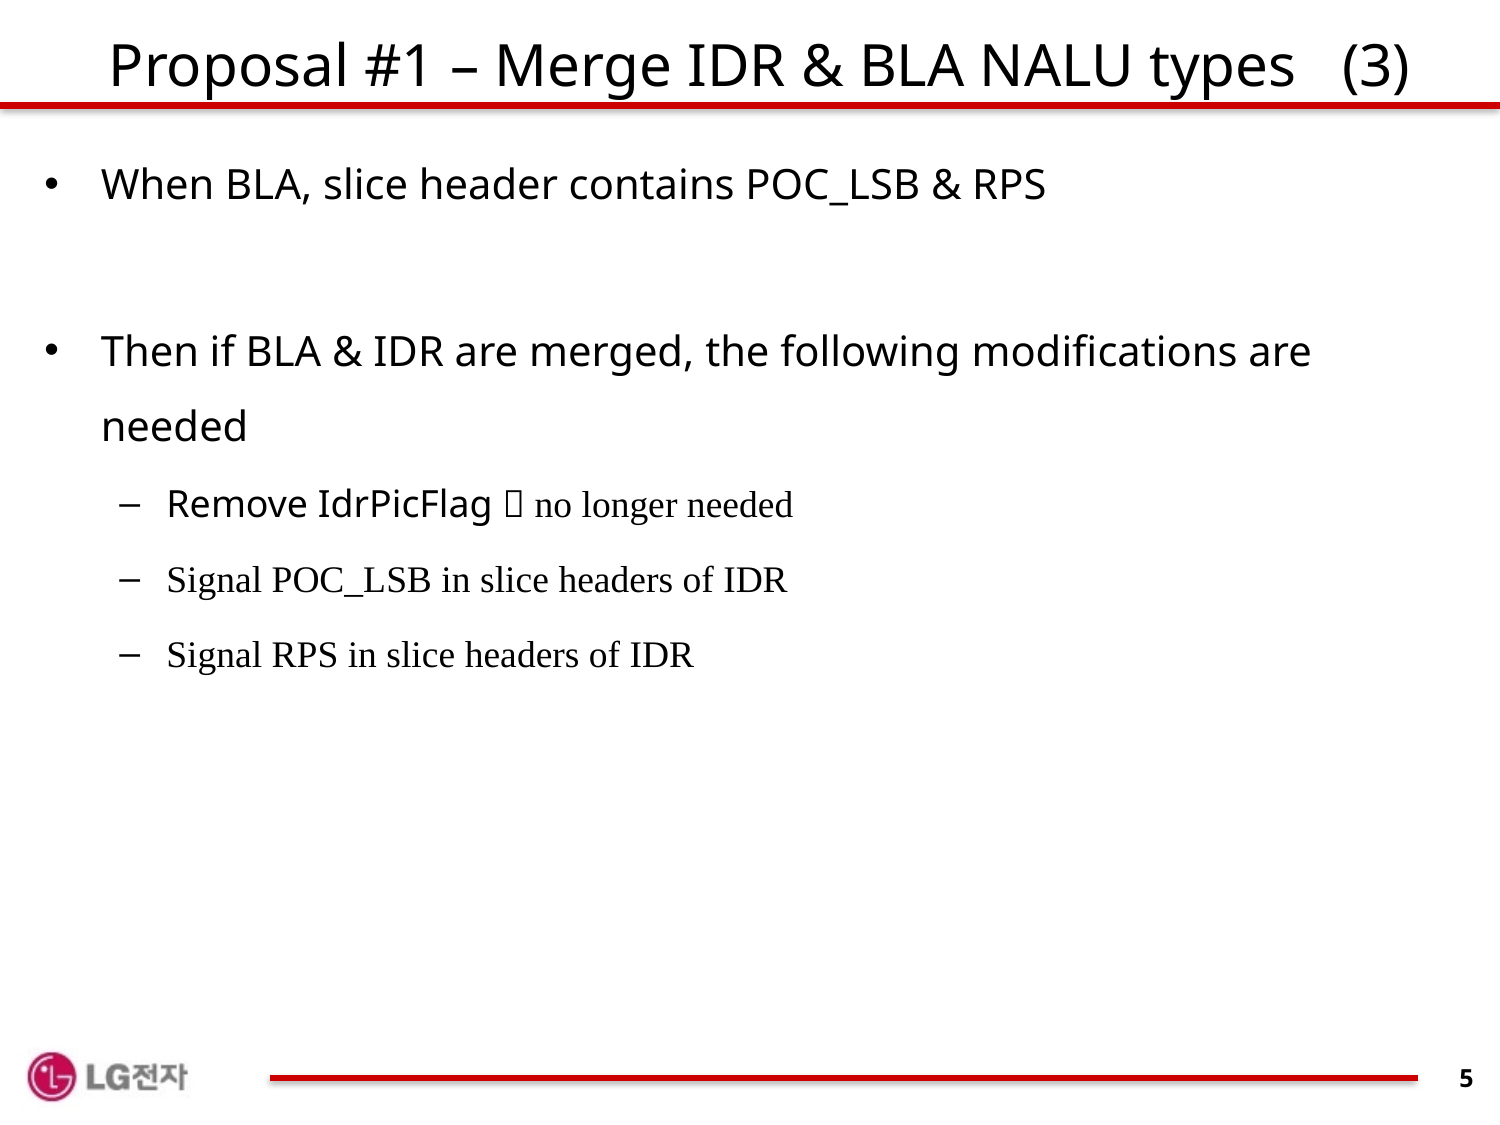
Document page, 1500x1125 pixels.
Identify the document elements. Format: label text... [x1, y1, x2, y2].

title Proposal #1 – Merge IDR & BLA NALU types (3) [93, 32, 1500, 94]
picture [0, 1037, 249, 1125]
list When BLA, slice header contains POC_LSB & RPS Then if BLA & IDR are merged, the following modifications are needed Remove IdrPicFlag  no longer needed Signal POC_LSB in slice headers of IDR Signal RPS in slice headers of IDR [29, 125, 1471, 1059]
slide_number 5 [1417, 1054, 1489, 1114]
